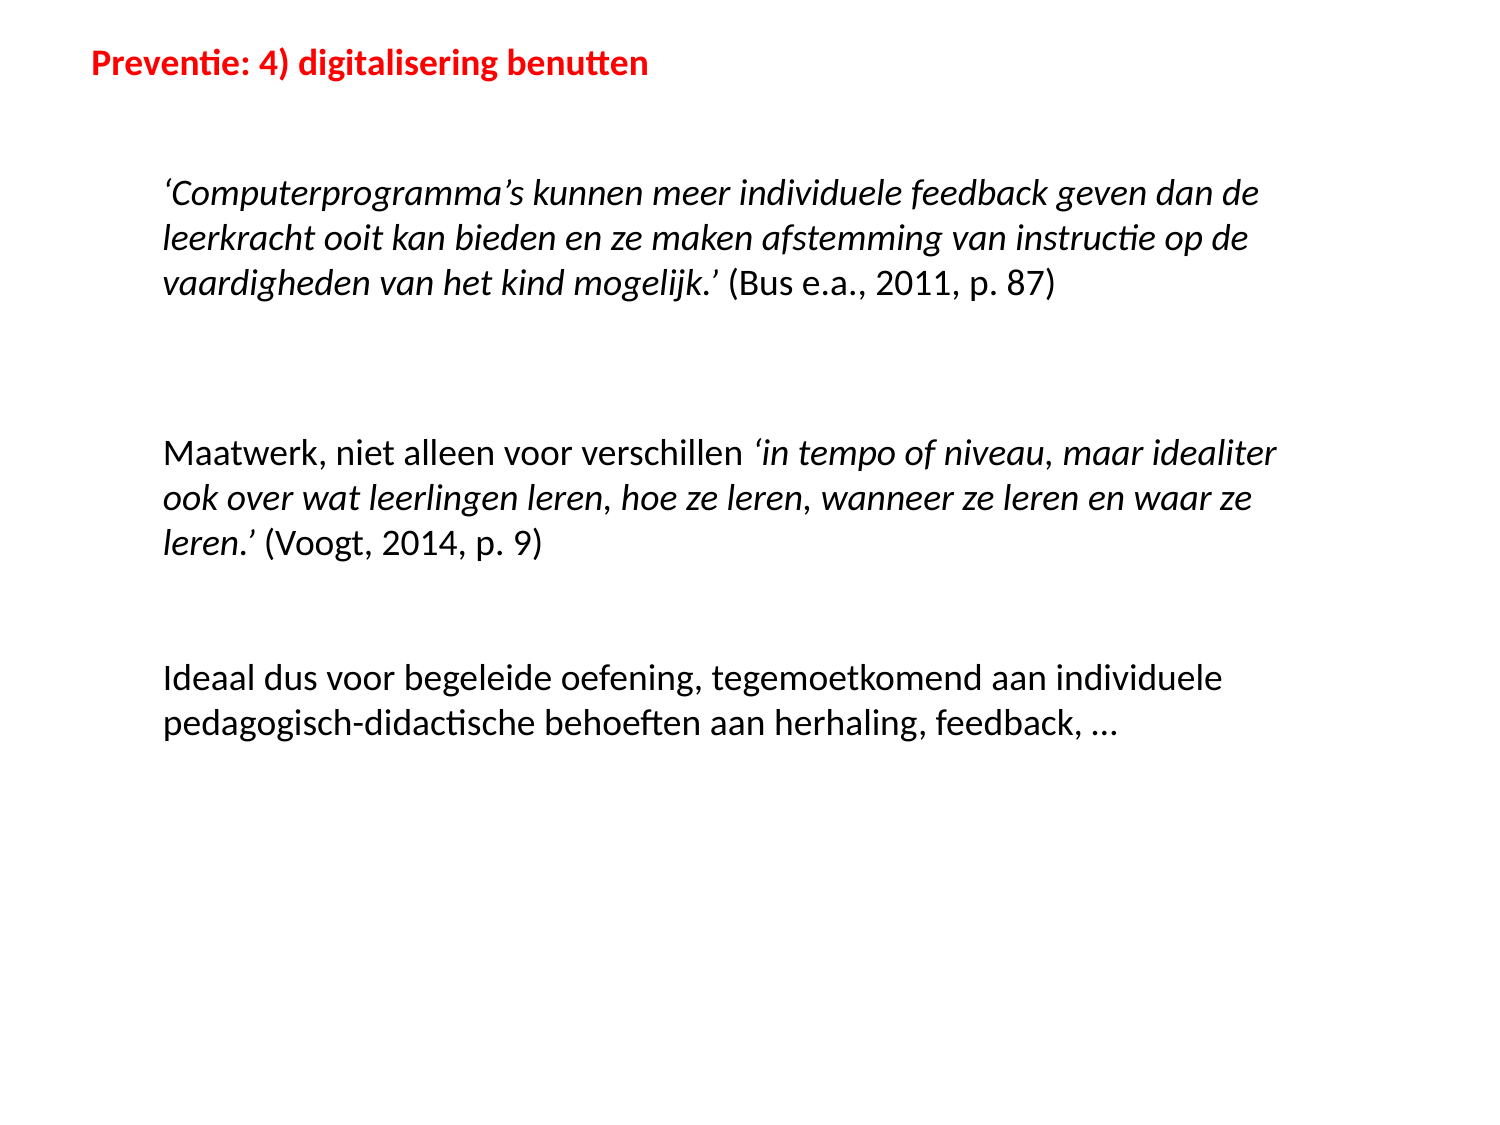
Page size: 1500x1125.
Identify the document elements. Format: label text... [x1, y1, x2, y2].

text_box Preventie: 4) digitalisering benutten [76, 30, 1388, 91]
text_box Ideaal dus voor begeleide oefening, tegemoetkomend aan individuele pedagogisch-didactische behoeften aan herhaling, feedback, … [148, 645, 1330, 795]
text_box Maatwerk, niet alleen voor verschillen ‘in tempo of niveau, maar idealiter ook over wat leerlingen leren, hoe ze leren, wanneer ze leren en waar ze leren.’ (Voogt, 2014, p. 9) [148, 420, 1330, 616]
text_box ‘Computerprogramma’s kunnen meer individuele feedback geven dan de leerkracht ooit kan bieden en ze maken afstemming van instructie op de vaardigheden van het kind mogelijk.’ (Bus e.a., 2011, p. 87) [147, 160, 1329, 356]
